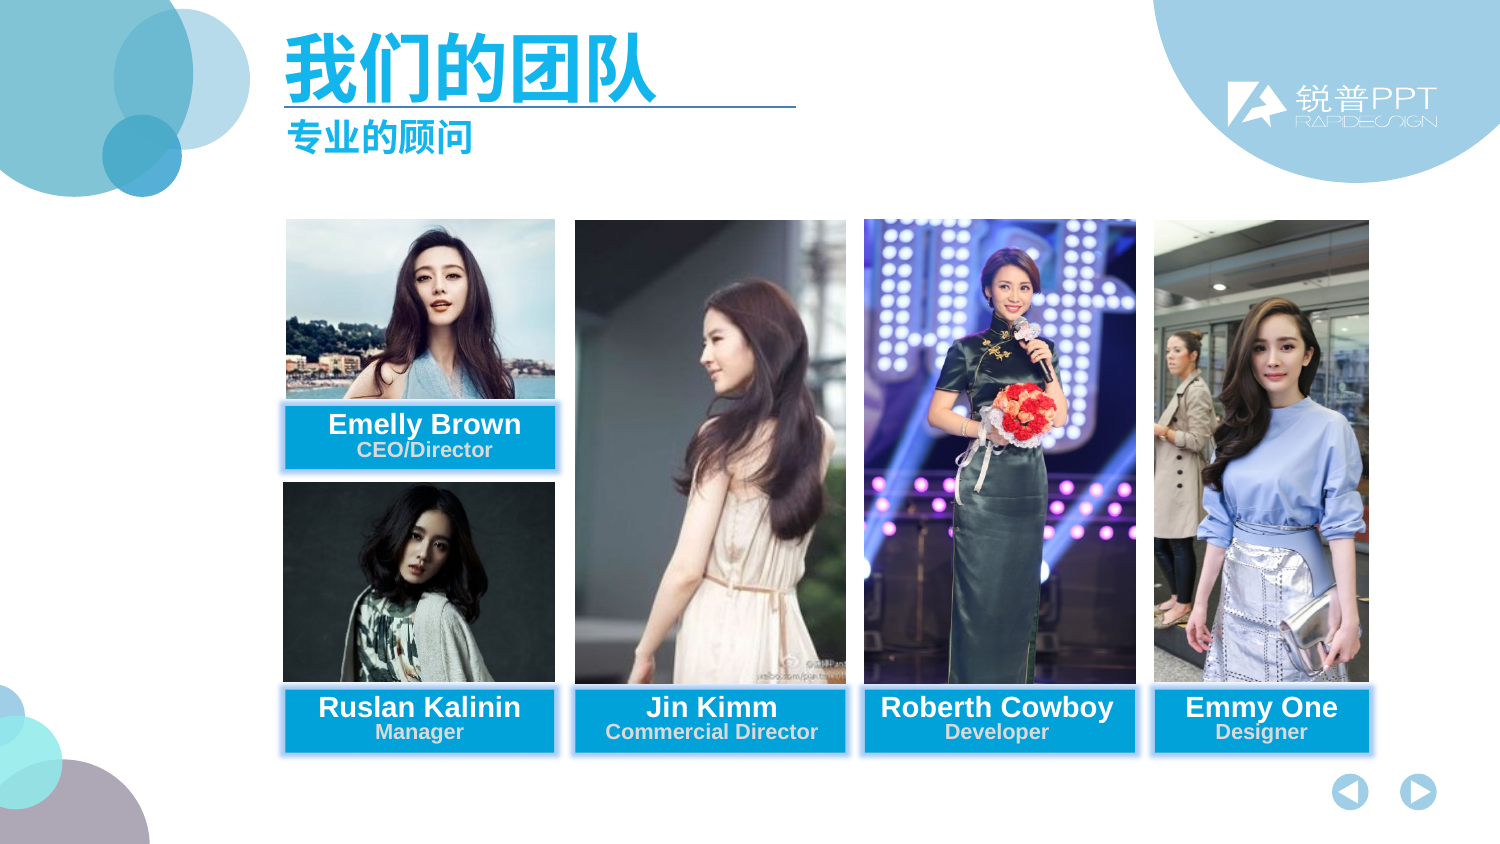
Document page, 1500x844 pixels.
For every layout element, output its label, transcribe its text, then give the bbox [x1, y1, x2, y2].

text_box Emmy One Designer [1154, 694, 1369, 752]
text_box Ruslan Kalinin Manager [285, 694, 555, 752]
text_box [573, 689, 848, 755]
text_box [1153, 688, 1371, 755]
picture [286, 219, 555, 399]
picture [283, 482, 555, 683]
text_box [283, 404, 557, 471]
text_box [283, 689, 556, 755]
picture [864, 219, 1137, 685]
text_box Emelly Brown CEO/Director [285, 412, 565, 469]
picture [574, 220, 846, 684]
text_box 专业的顾问 [271, 106, 809, 167]
text_box Jin Kimm Commercial Director [577, 694, 847, 752]
text_box Roberth Cowboy Developer [864, 694, 1130, 752]
picture [1154, 220, 1370, 683]
text_box [863, 691, 1137, 755]
text_box 我们的团队 [269, 14, 995, 119]
